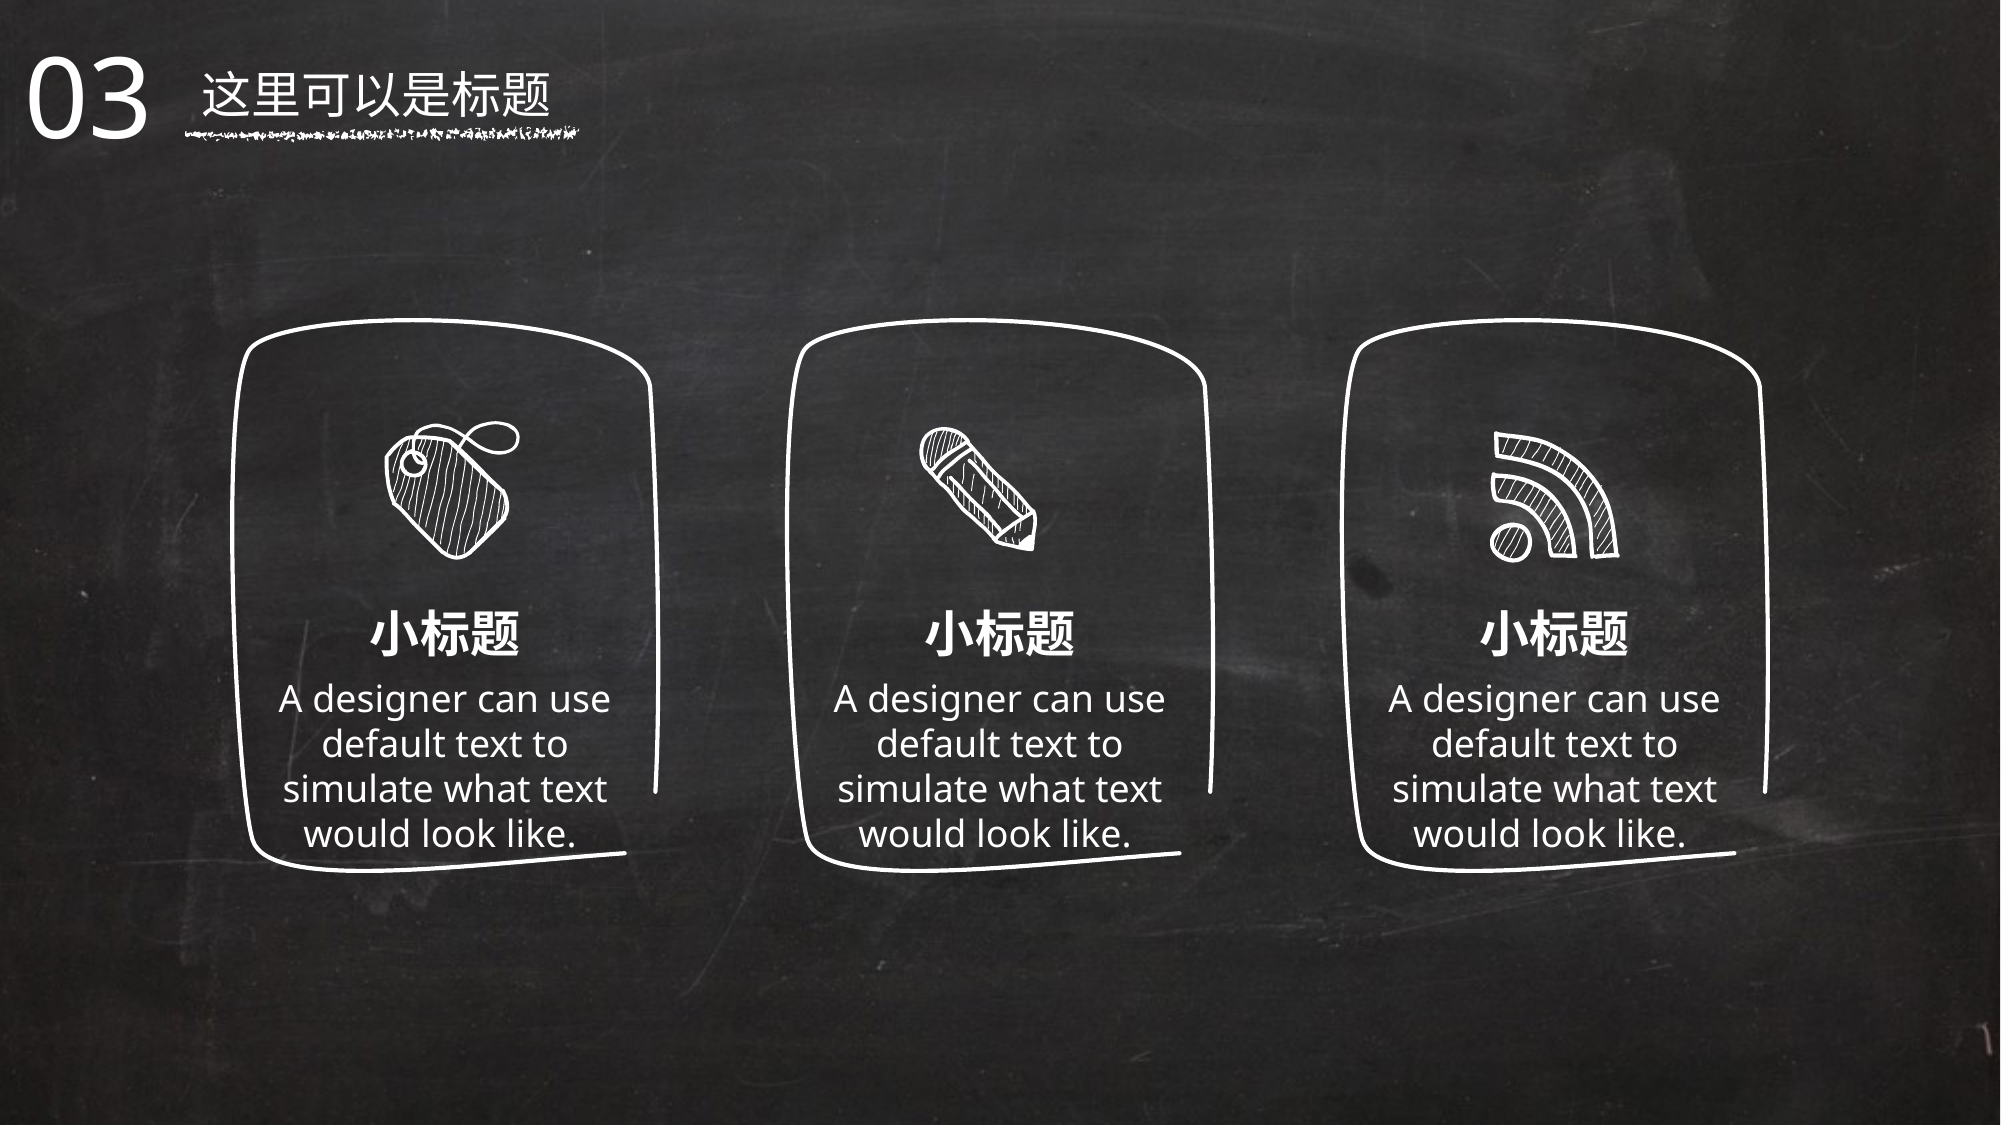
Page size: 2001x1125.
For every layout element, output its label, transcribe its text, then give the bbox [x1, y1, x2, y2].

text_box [919, 427, 1037, 552]
picture [0, 0, 2001, 1125]
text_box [9, 18, 580, 171]
text_box [1386, 862, 1641, 872]
text_box [785, 319, 1215, 815]
text_box A designer can use default text to simulate what text would look like. [801, 667, 1199, 862]
text_box 小标题 [1457, 595, 1652, 671]
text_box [384, 421, 520, 560]
text_box [277, 862, 531, 872]
text_box 小标题 [348, 595, 543, 671]
text_box 小标题 [902, 595, 1097, 671]
text_box A designer can use default text to simulate what text would look like. [1356, 667, 1754, 862]
text_box [1340, 319, 1769, 814]
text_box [1489, 431, 1620, 563]
text_box [231, 319, 660, 815]
text_box A designer can use default text to simulate what text would look like. [246, 667, 644, 862]
text_box [832, 862, 1086, 872]
